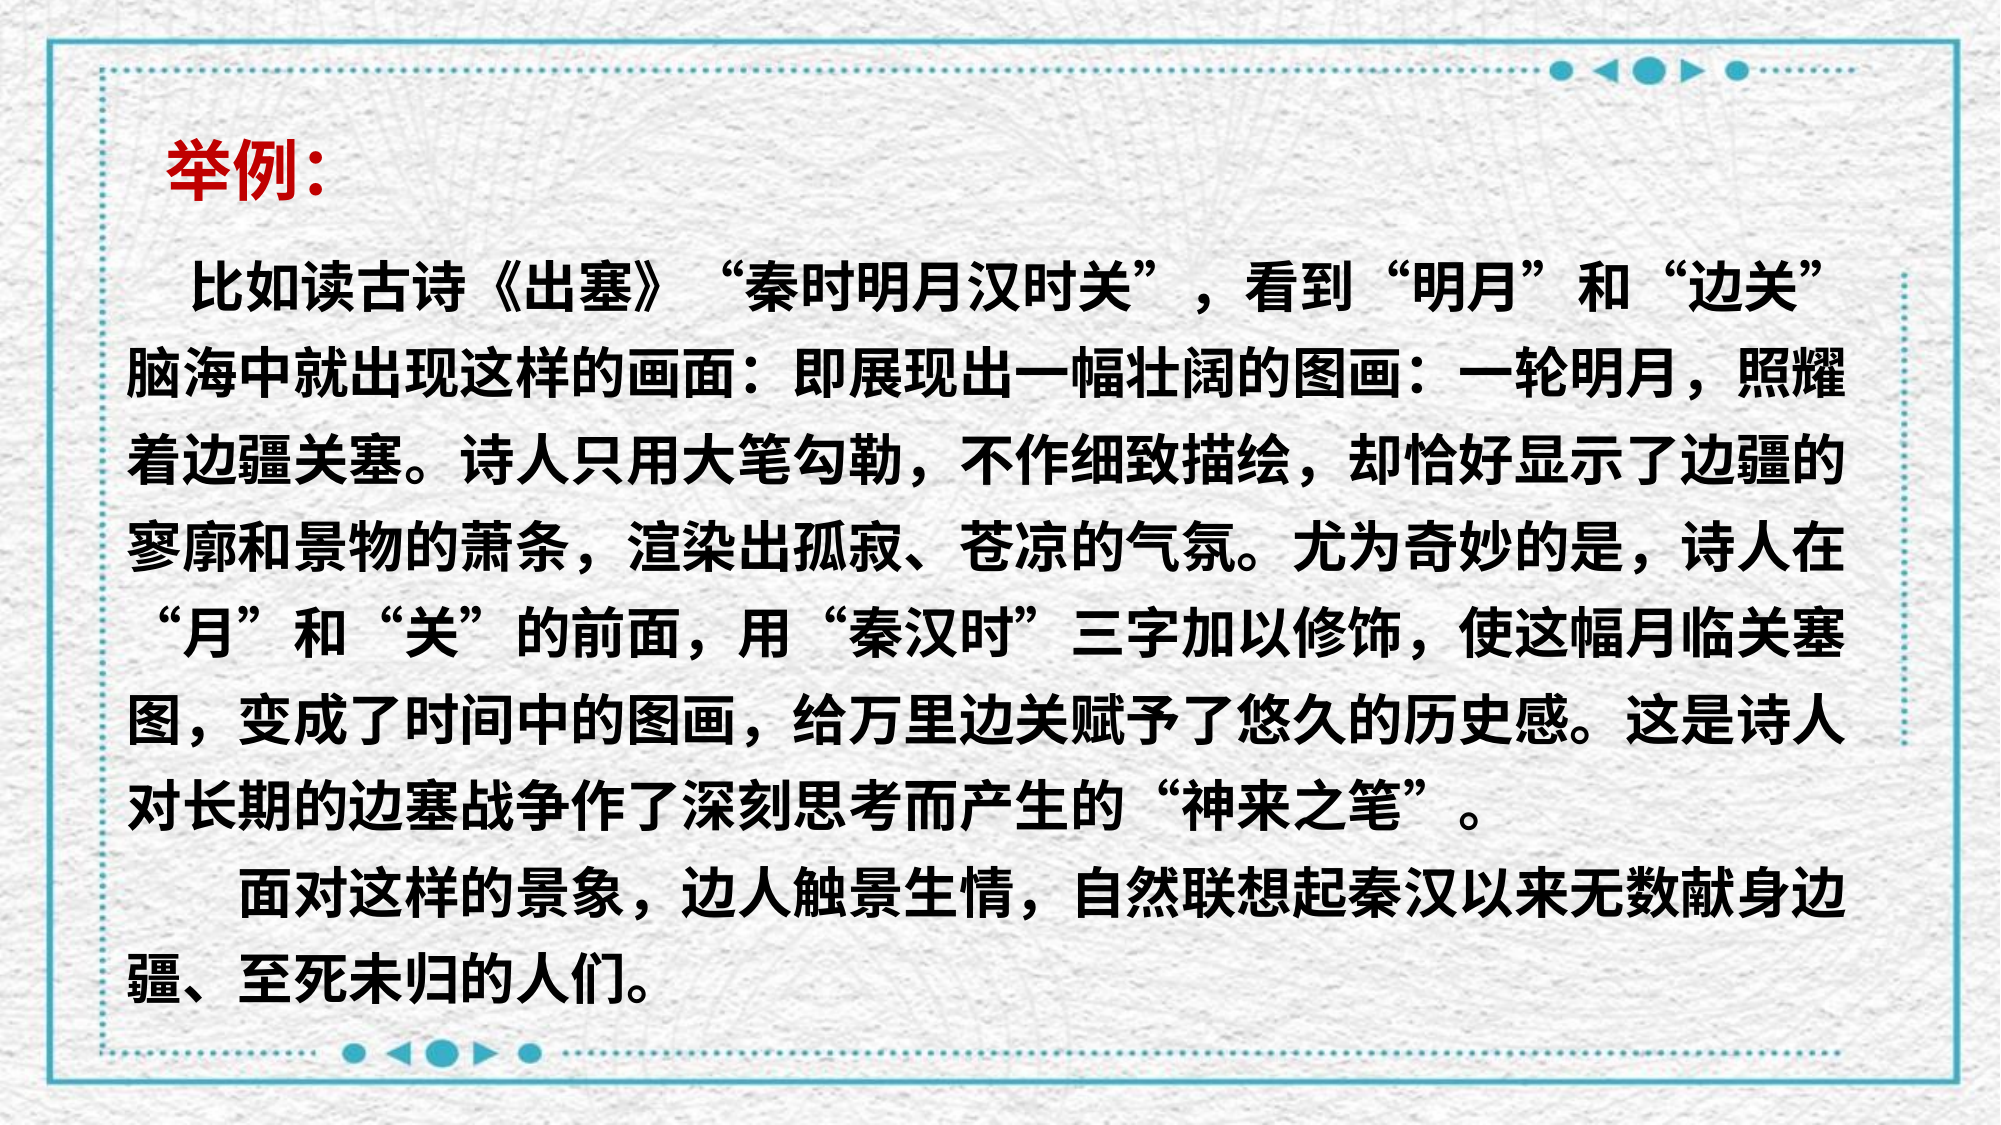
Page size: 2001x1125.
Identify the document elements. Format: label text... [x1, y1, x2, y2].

picture [0, 0, 2000, 1125]
text_box 比如读古诗《出塞》“秦时明月汉时关”，看到“明月”和“边关”脑海中就出现这样的画面：即展现出一幅壮阔的图画：一轮明月，照耀着边疆关塞。诗人只用大笔勾勒，不作细致描绘，却恰好显示了边疆的寥廓和景物的萧条，渲染出孤寂、苍凉的气氛。尤为奇妙的是，诗人在“月”和“关”的前面，用“秦汉时”三字加以修饰，使这幅月临关塞图，变成了时间中的图画，给万里边关赋予了悠久的历史感。这是诗人对长期的边塞战争作了深刻思考而产生的“神来之笔”。 面对这样的景象，边人触景生情，自然联想起秦汉以来无数献身边疆、至死未归的人们。 [112, 224, 1894, 1019]
text_box 举例： [151, 121, 397, 217]
